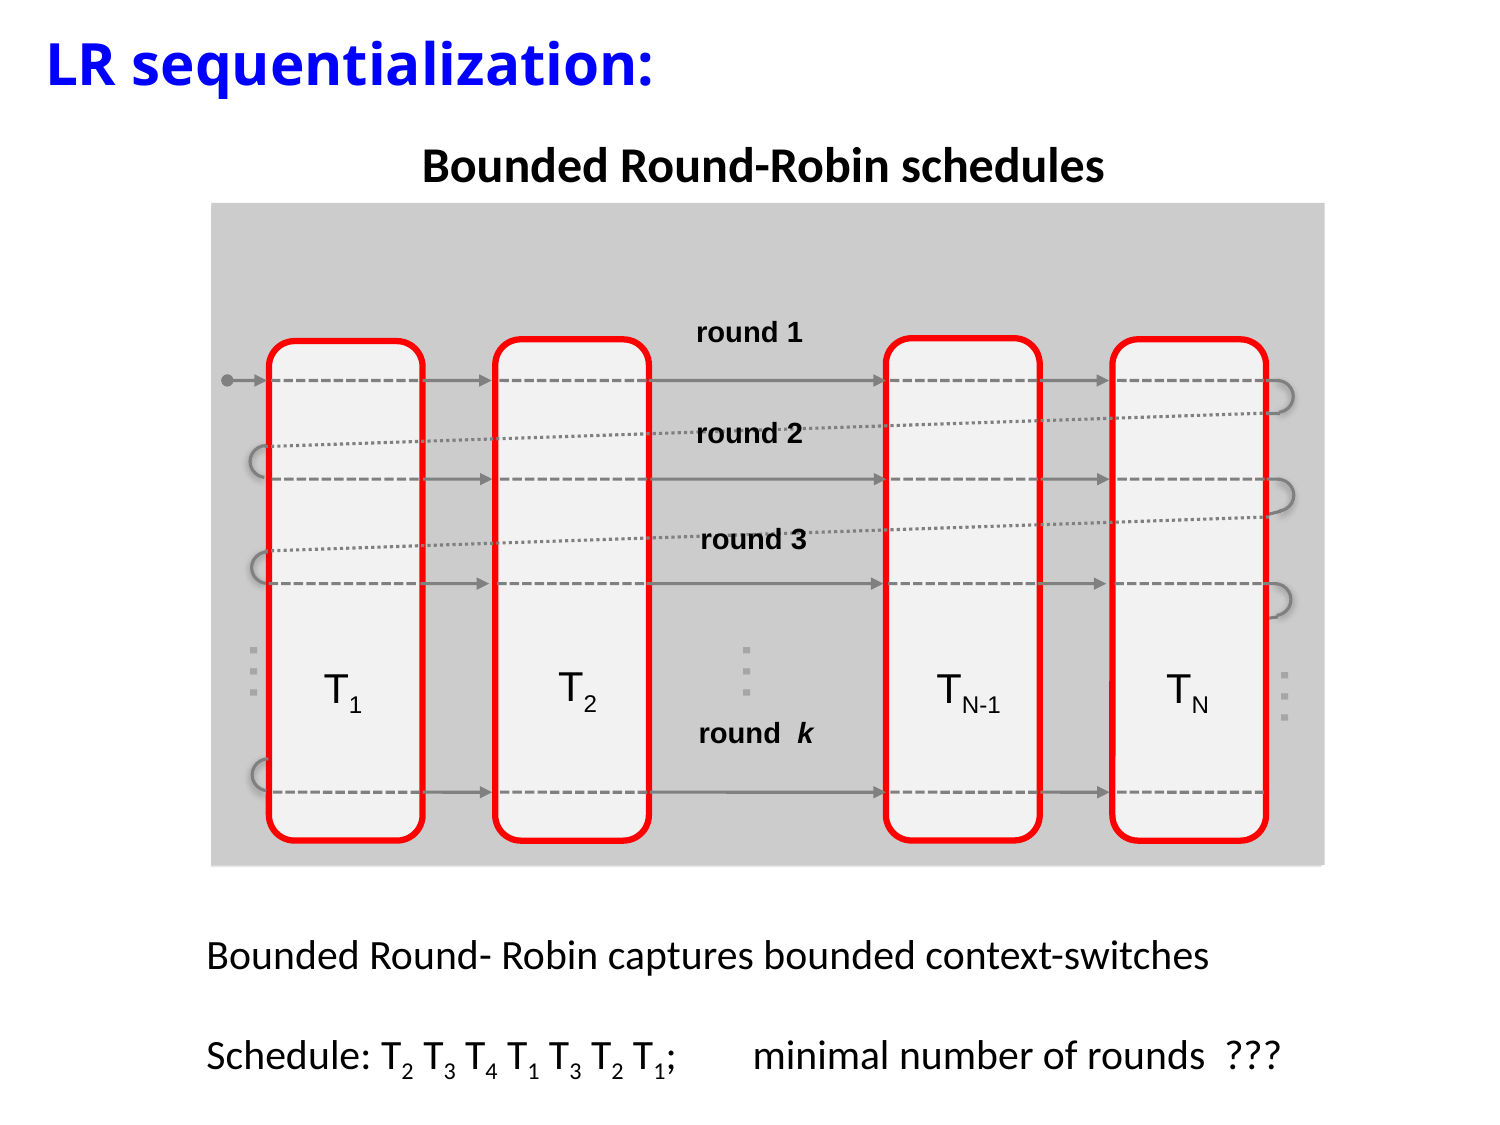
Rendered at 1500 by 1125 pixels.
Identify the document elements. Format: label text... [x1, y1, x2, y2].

text_box Bounded Round- Robin captures bounded context-switches Schedule: T2 T3 T4 T1 T3 T2 T1; minimal number of rounds ??? [191, 920, 1325, 1092]
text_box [133, 125, 1394, 866]
title LR sequentialization: [0, 0, 1500, 126]
